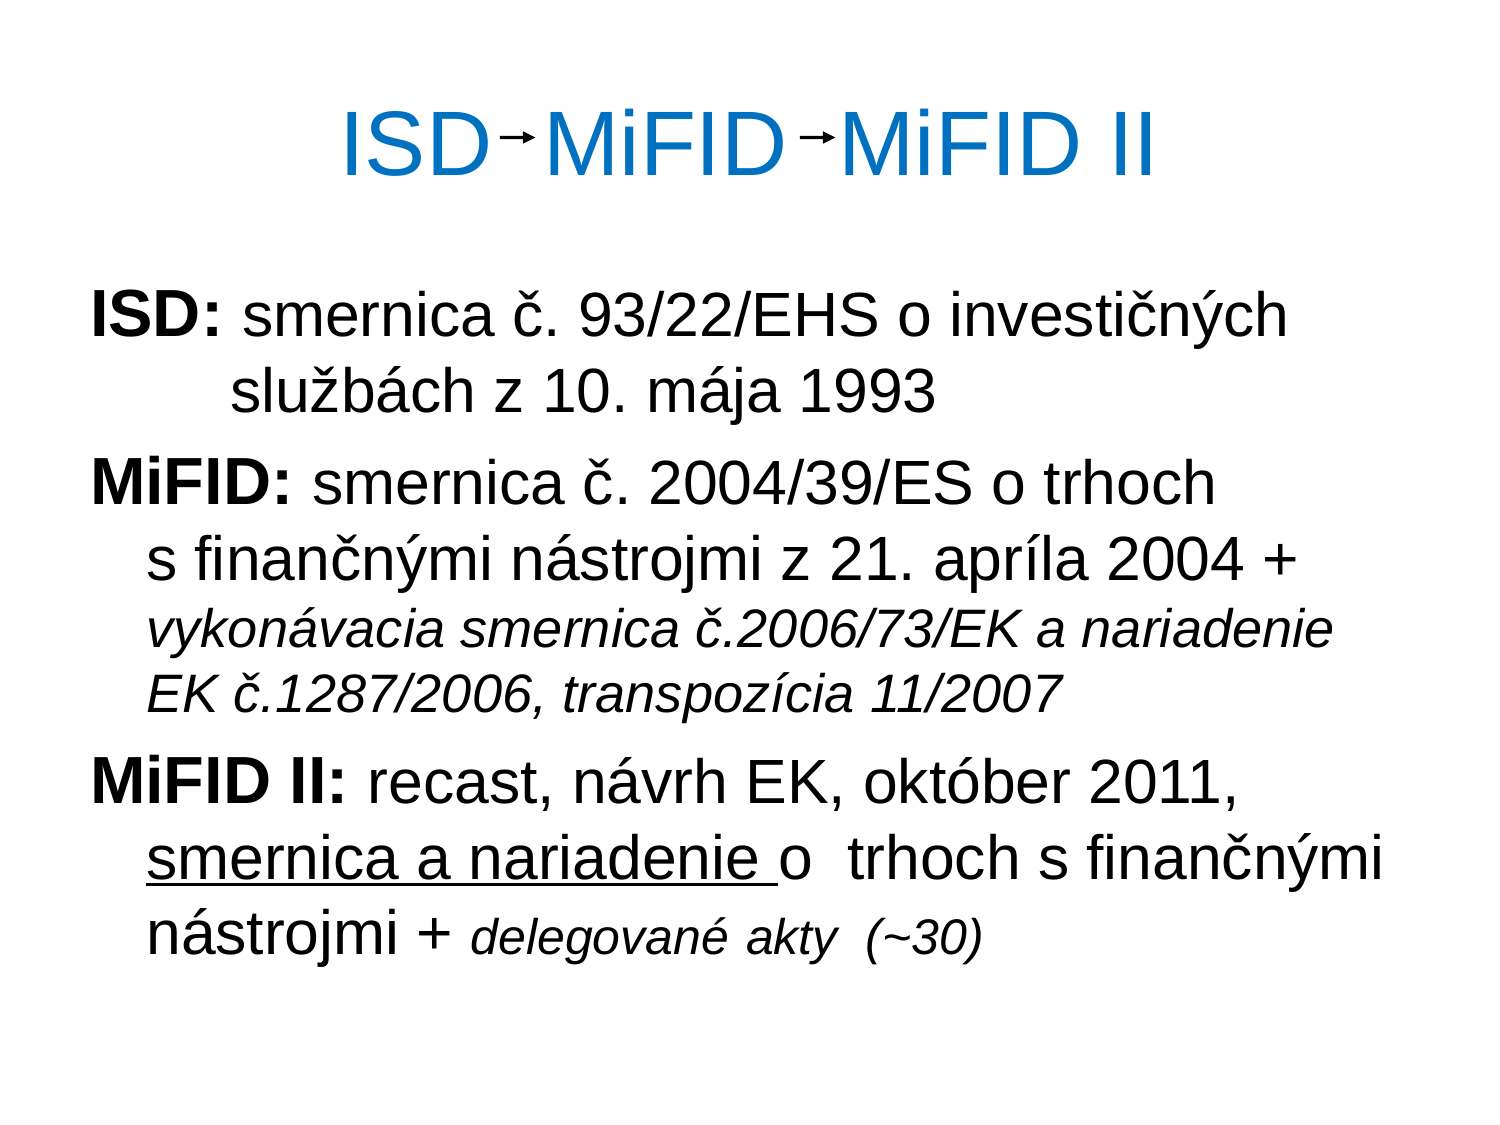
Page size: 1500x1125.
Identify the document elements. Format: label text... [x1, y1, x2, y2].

text_box [499, 131, 536, 144]
text_box [799, 131, 836, 144]
title ISD MiFID MiFID II [75, 45, 1425, 233]
list ISD: smernica č. 93/22/EHS o investičných službách z 10. mája 1993 MiFID: smernica č. 2004/39/ES o trhoch s finančnými nástrojmi z 21. apríla 2004 + vykonávacia smernica č.2006/73/EK a nariadenie EK č.1287/2006, transpozícia 11/2007 MiFID II: recast, návrh EK, október 2011, smernica a nariadenie o trhoch s finančnými nástrojmi + delegované akty (~30) [75, 262, 1425, 1005]
